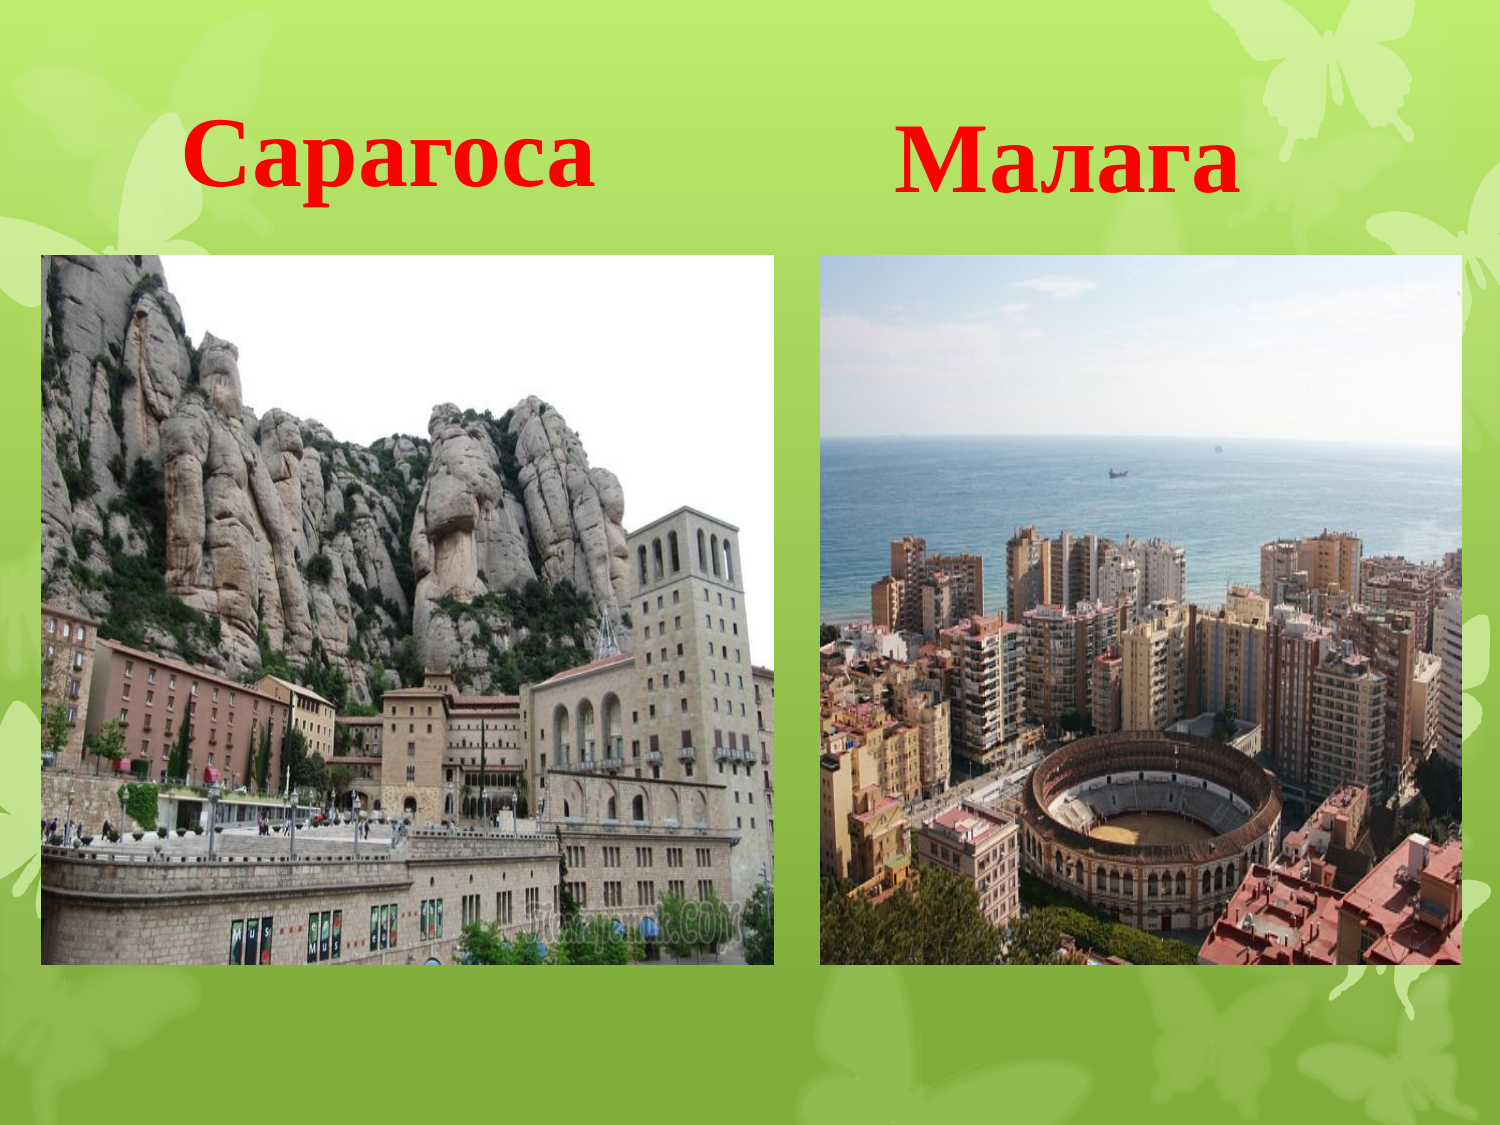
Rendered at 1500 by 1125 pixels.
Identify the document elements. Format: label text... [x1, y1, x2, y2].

picture [40, 254, 775, 965]
list Малага [879, 55, 1347, 251]
title Сарагоса [165, 110, 632, 253]
picture [820, 254, 1462, 965]
